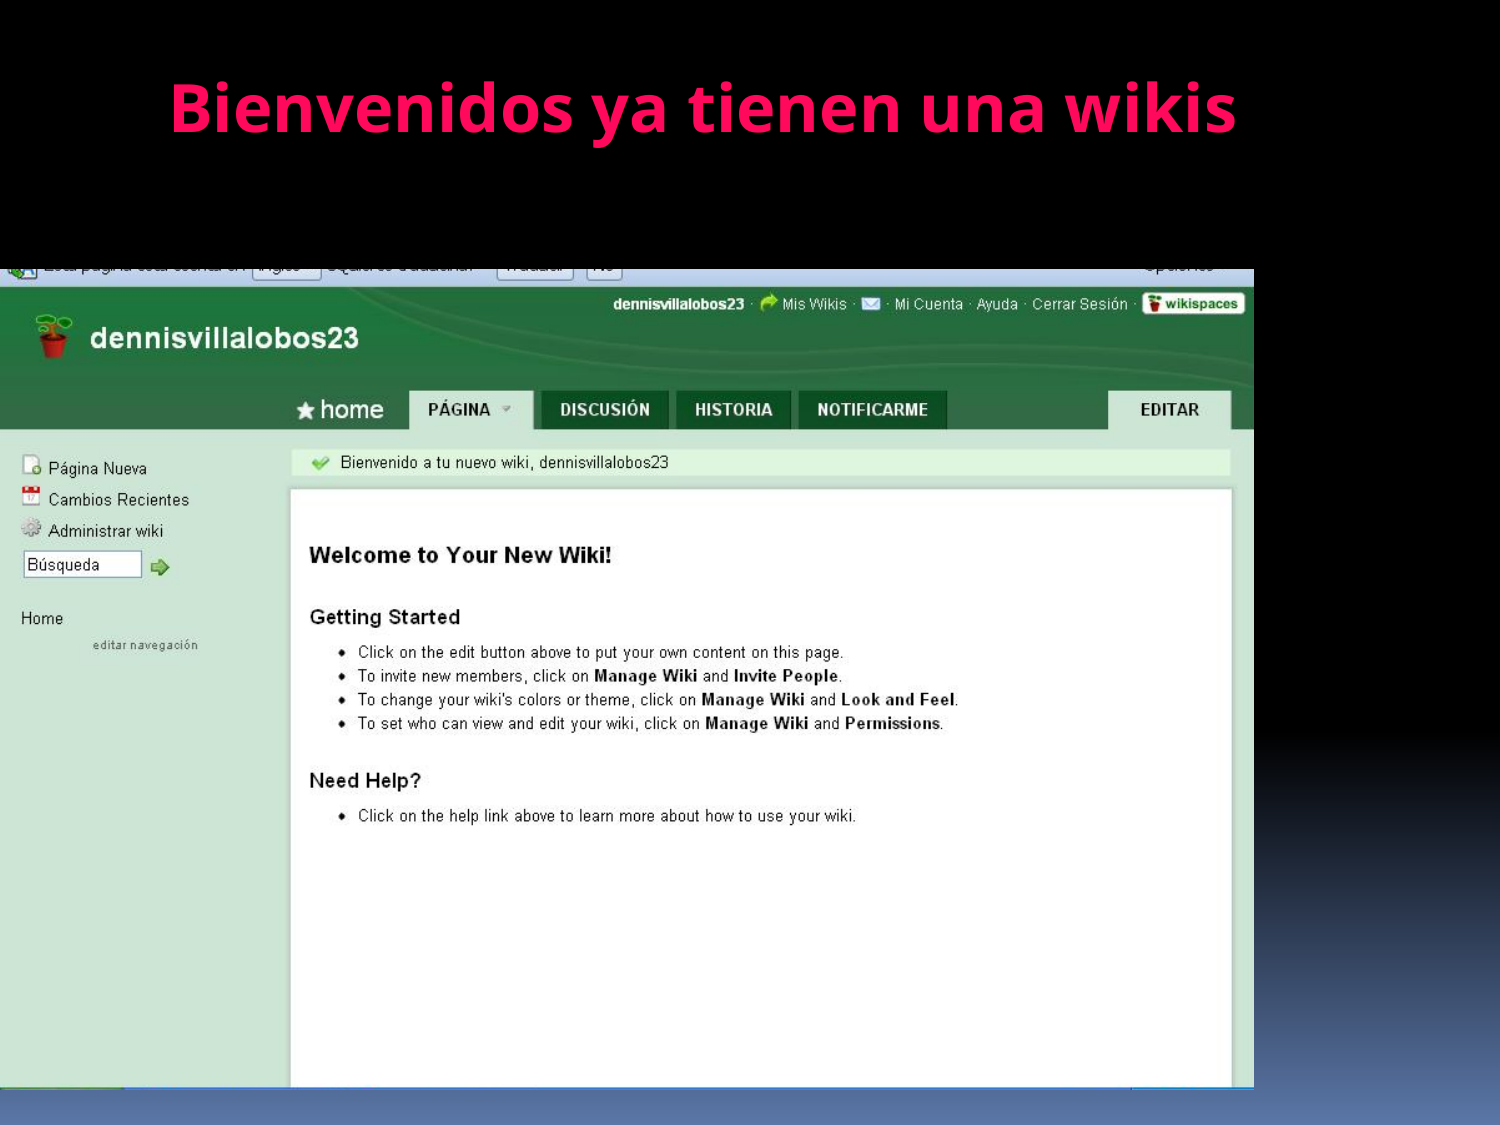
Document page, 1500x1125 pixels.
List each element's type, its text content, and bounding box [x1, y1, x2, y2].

picture [0, 269, 1255, 1091]
text_box Bienvenidos ya tienen una wikis [82, 58, 1325, 154]
